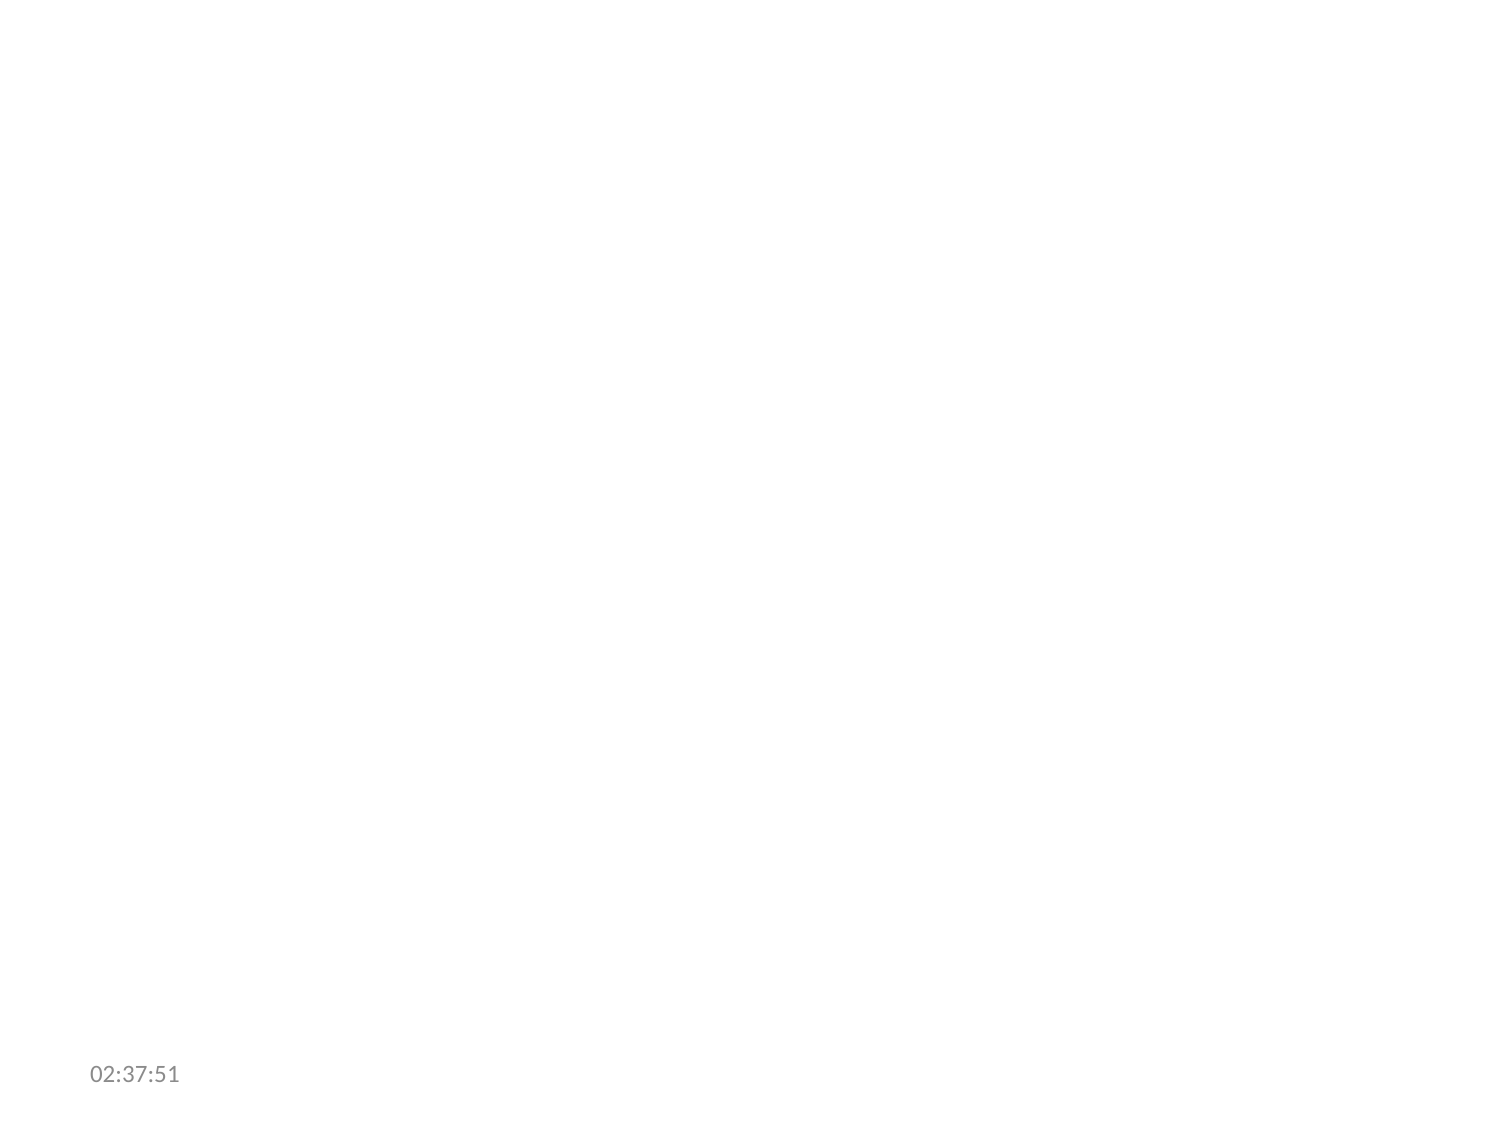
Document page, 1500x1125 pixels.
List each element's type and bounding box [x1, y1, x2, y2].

slide_number [75, 1042, 425, 1103]
